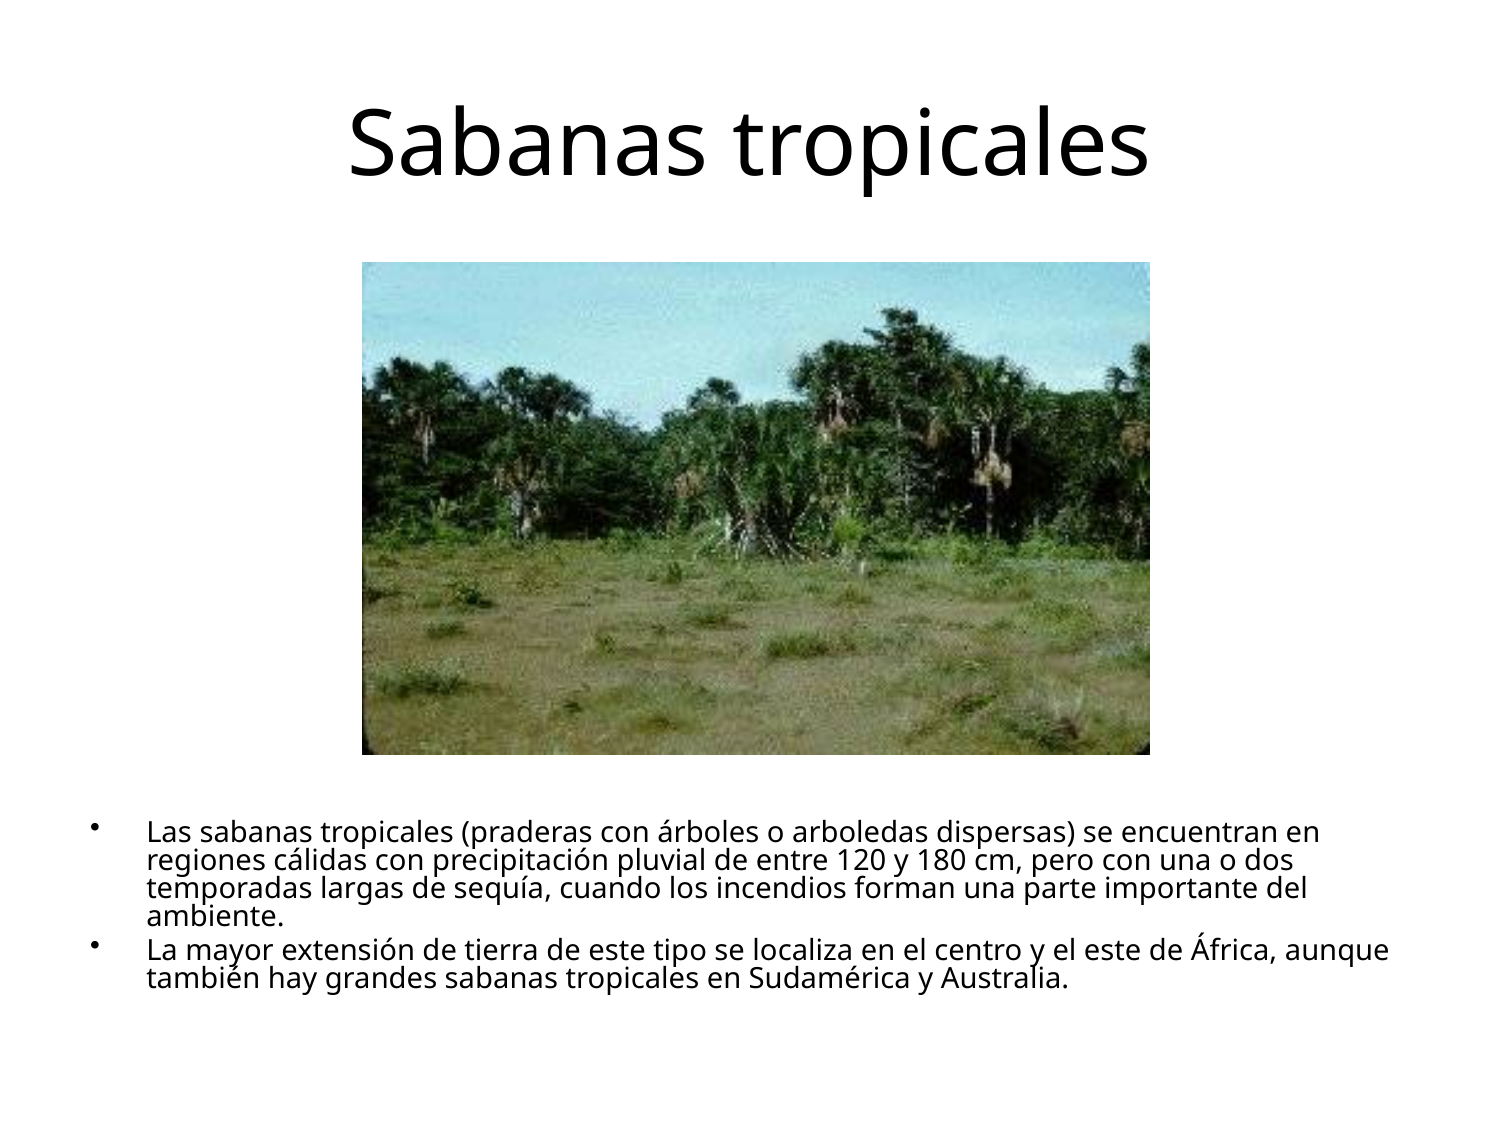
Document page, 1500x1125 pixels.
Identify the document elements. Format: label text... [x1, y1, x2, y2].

list Las sabanas tropicales (praderas con árboles o arboledas dispersas) se encuentran en regiones cálidas con precipitación pluvial de entre 120 y 180 cm, pero con una o dos temporadas largas de sequía, cuando los incendios forman una parte importante del ambiente. La mayor extensión de tierra de este tipo se localiza en el centro y el este de África, aunque también hay grandes sabanas tropicales en Sudamérica y Australia. [74, 812, 1426, 1006]
picture [362, 262, 1151, 755]
title Sabanas tropicales [74, 44, 1426, 233]
